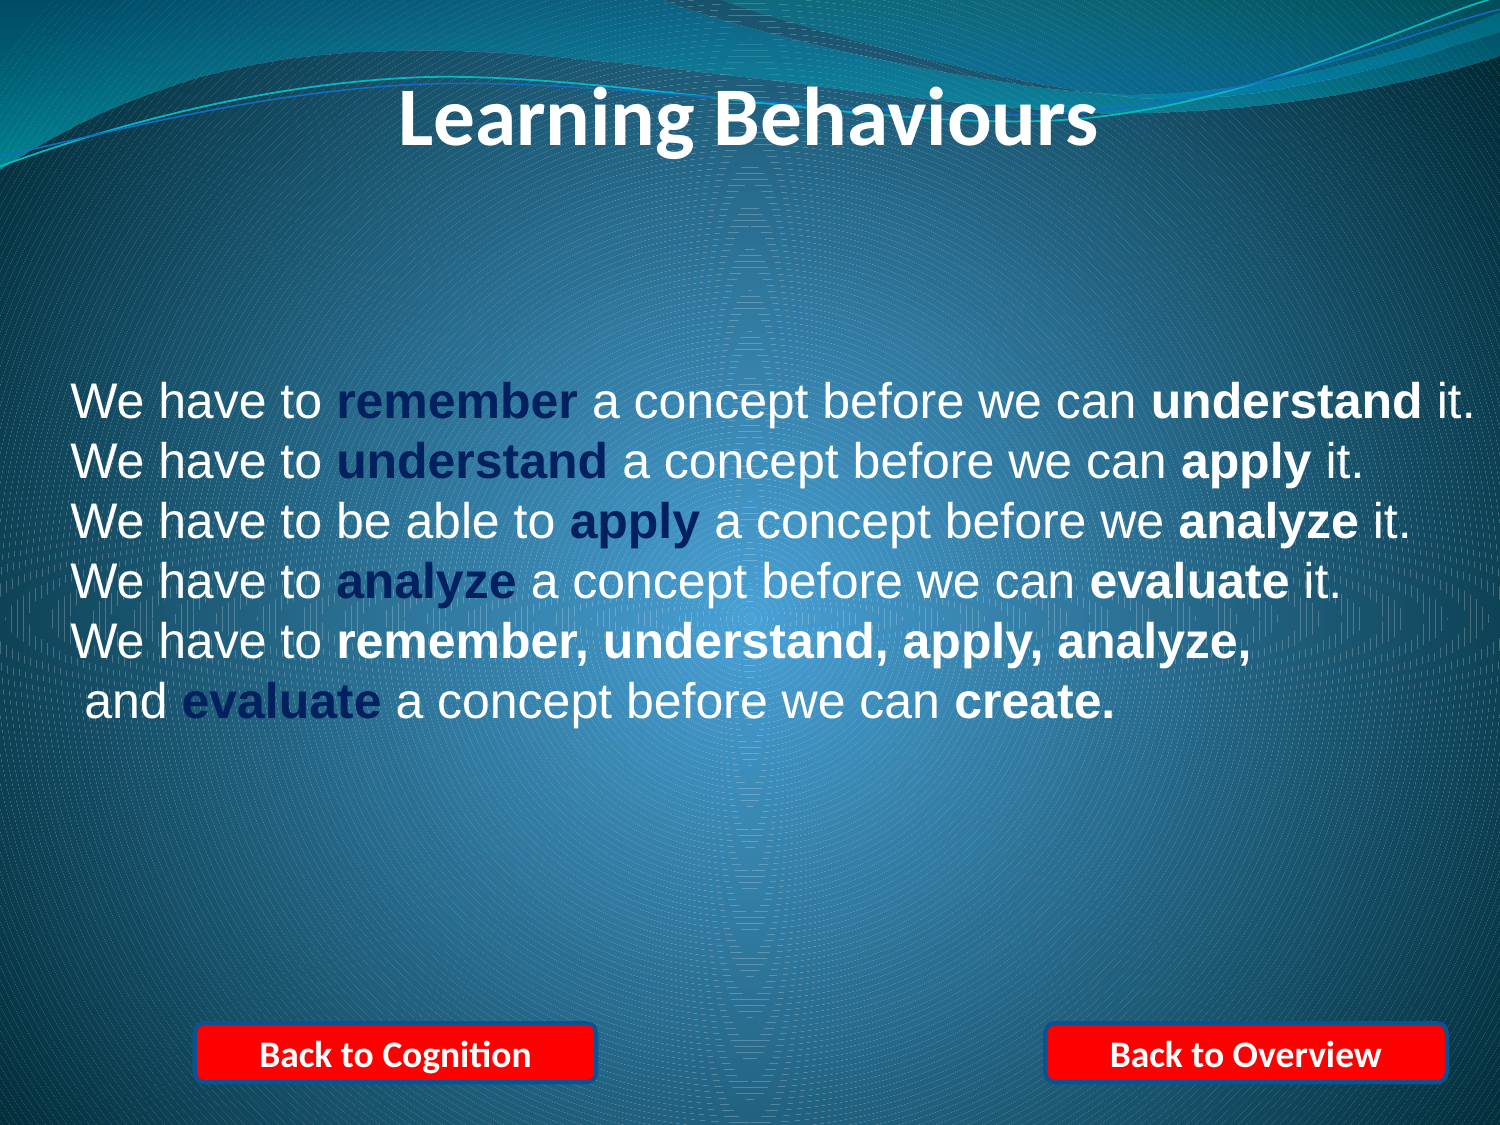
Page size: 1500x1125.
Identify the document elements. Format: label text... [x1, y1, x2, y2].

text_box Back to Overview [1043, 1021, 1449, 1085]
text_box Learning Behaviours [0, 54, 1500, 180]
text_box Back to Cognition [192, 1021, 599, 1085]
text_box We have to remember a concept before we can understand it. We have to understand a concept before we can apply it. We have to be able to apply a concept before we analyze it. We have to analyze a concept before we can evaluate it. We have to remember, understand, apply, analyze, and evaluate a concept before we can create. [64, 358, 1500, 806]
